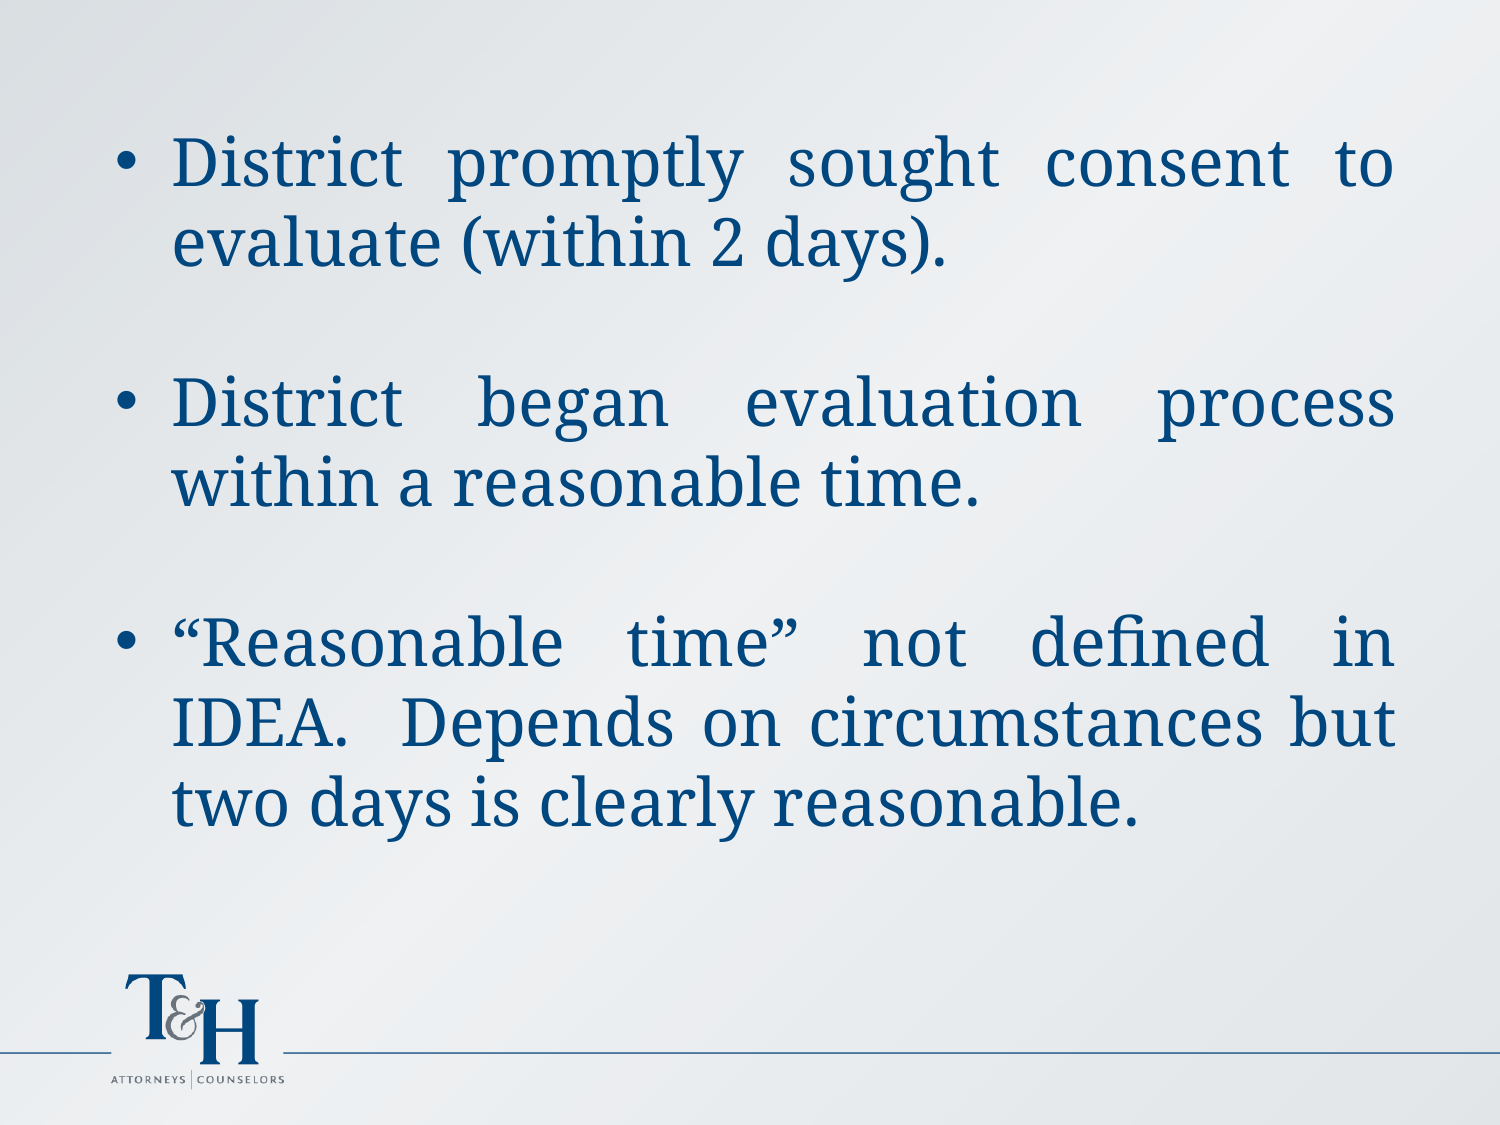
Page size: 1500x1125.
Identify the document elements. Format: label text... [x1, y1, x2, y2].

text_box District promptly sought consent to evaluate (within 2 days). District began evaluation process within a reasonable time. “Reasonable time” not defined in IDEA. Depends on circumstances but two days is clearly reasonable. [99, 112, 1413, 847]
picture [0, 0, 1500, 1125]
